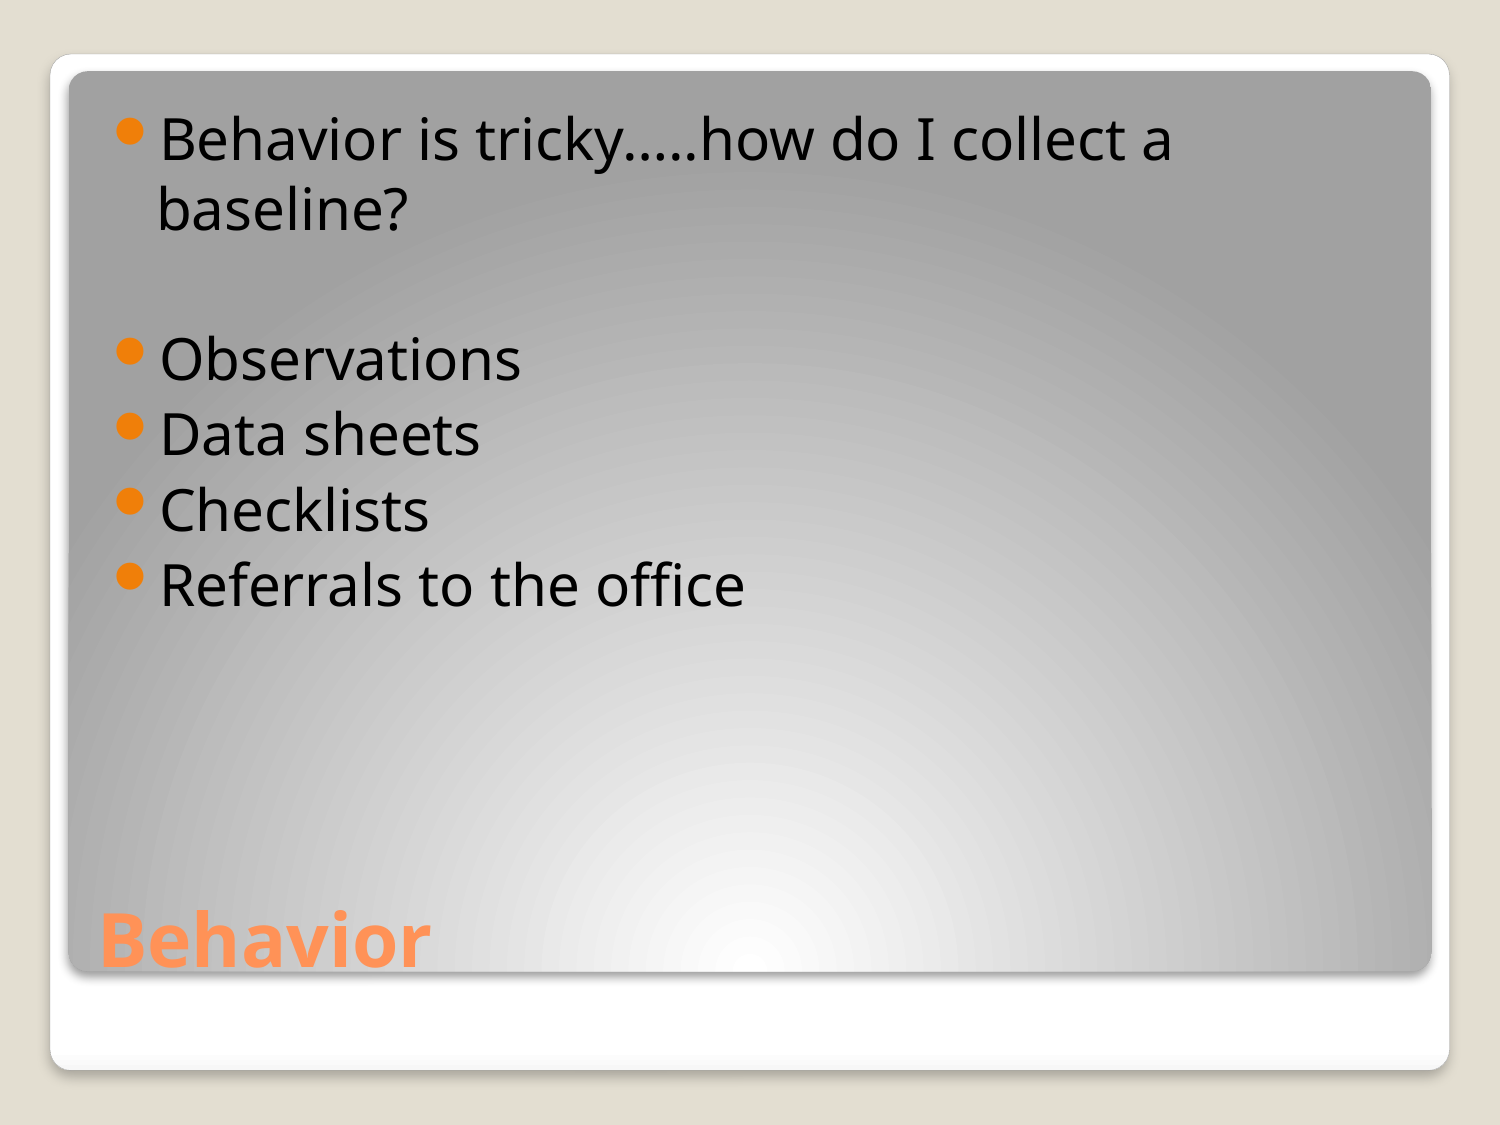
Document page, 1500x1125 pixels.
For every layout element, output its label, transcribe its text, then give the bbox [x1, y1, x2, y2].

list Behavior is tricky…..how do I collect a baseline? Observations Data sheets Checklists Referrals to the office [82, 86, 1425, 774]
title Behavior [82, 817, 1425, 990]
